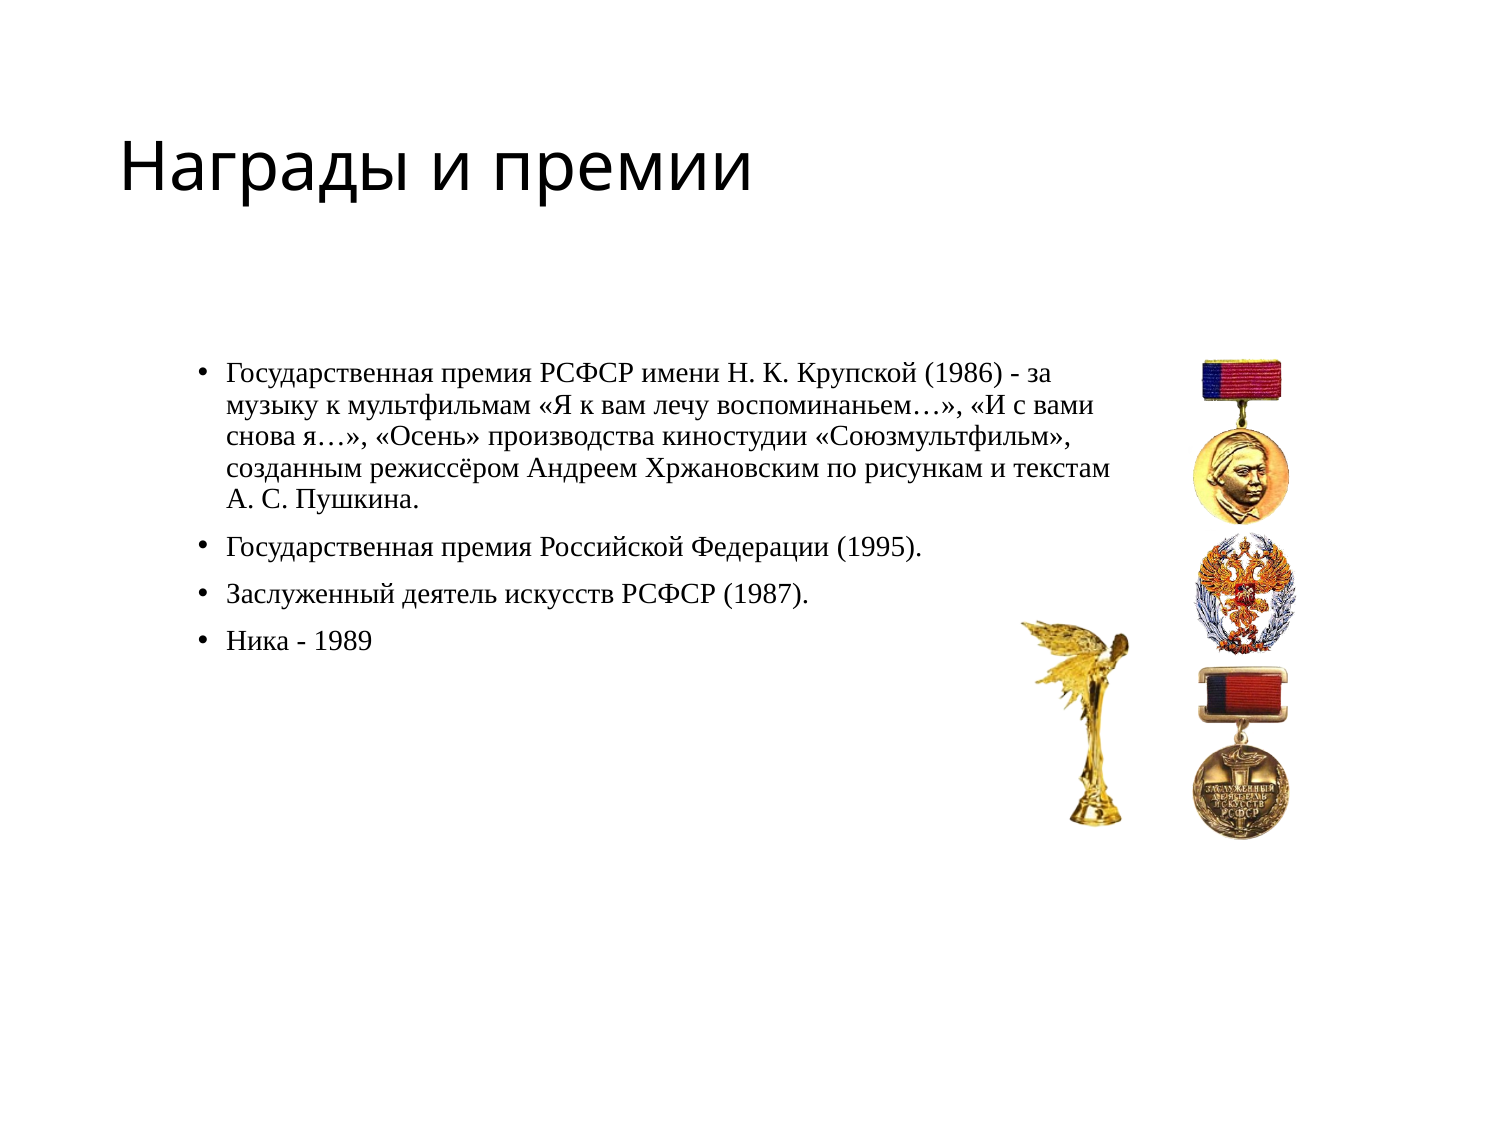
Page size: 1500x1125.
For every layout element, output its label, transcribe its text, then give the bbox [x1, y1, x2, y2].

title Награды и премии [103, 59, 1397, 278]
picture [988, 591, 1171, 841]
picture [1175, 352, 1307, 841]
list Государственная премия РСФСР имени Н. К. Крупской (1986) - за музыку к мультфильмам «Я к вам лечу воспоминаньем…», «И с вами снова я…», «Осень» производства киностудии «Союзмультфильм», созданным режиссёром Андреем Хржановским по рисункам и текстам А. С. Пушкина. Государственная премия Российской Федерации (1995). Заслуженный деятель искусств РСФСР (1987). Ника - 1989 [183, 349, 1144, 900]
